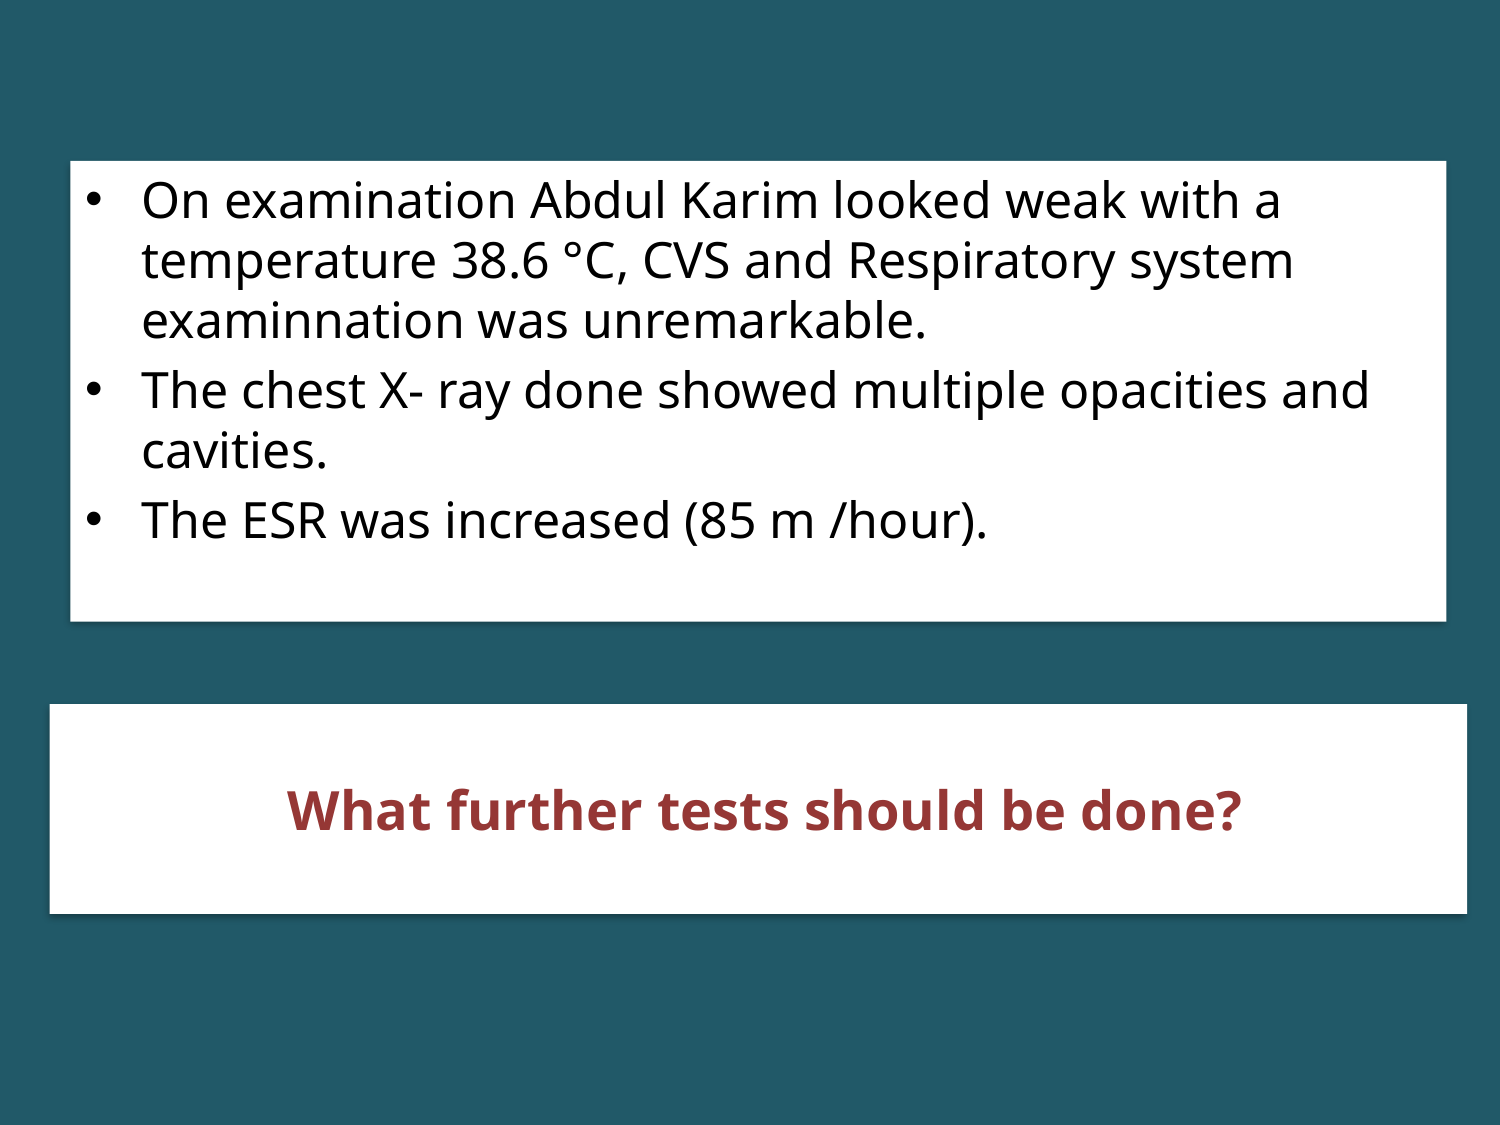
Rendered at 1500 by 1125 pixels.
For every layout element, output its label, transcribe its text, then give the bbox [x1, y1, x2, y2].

text_box On examination Abdul Karim looked weak with a temperature 38.6 °C, CVS and Respiratory system examinnation was unremarkable. The chest X- ray done showed multiple opacities and cavities. The ESR was increased (85 m /hour). [70, 160, 1447, 622]
text_box What further tests should be done? [49, 704, 1468, 914]
